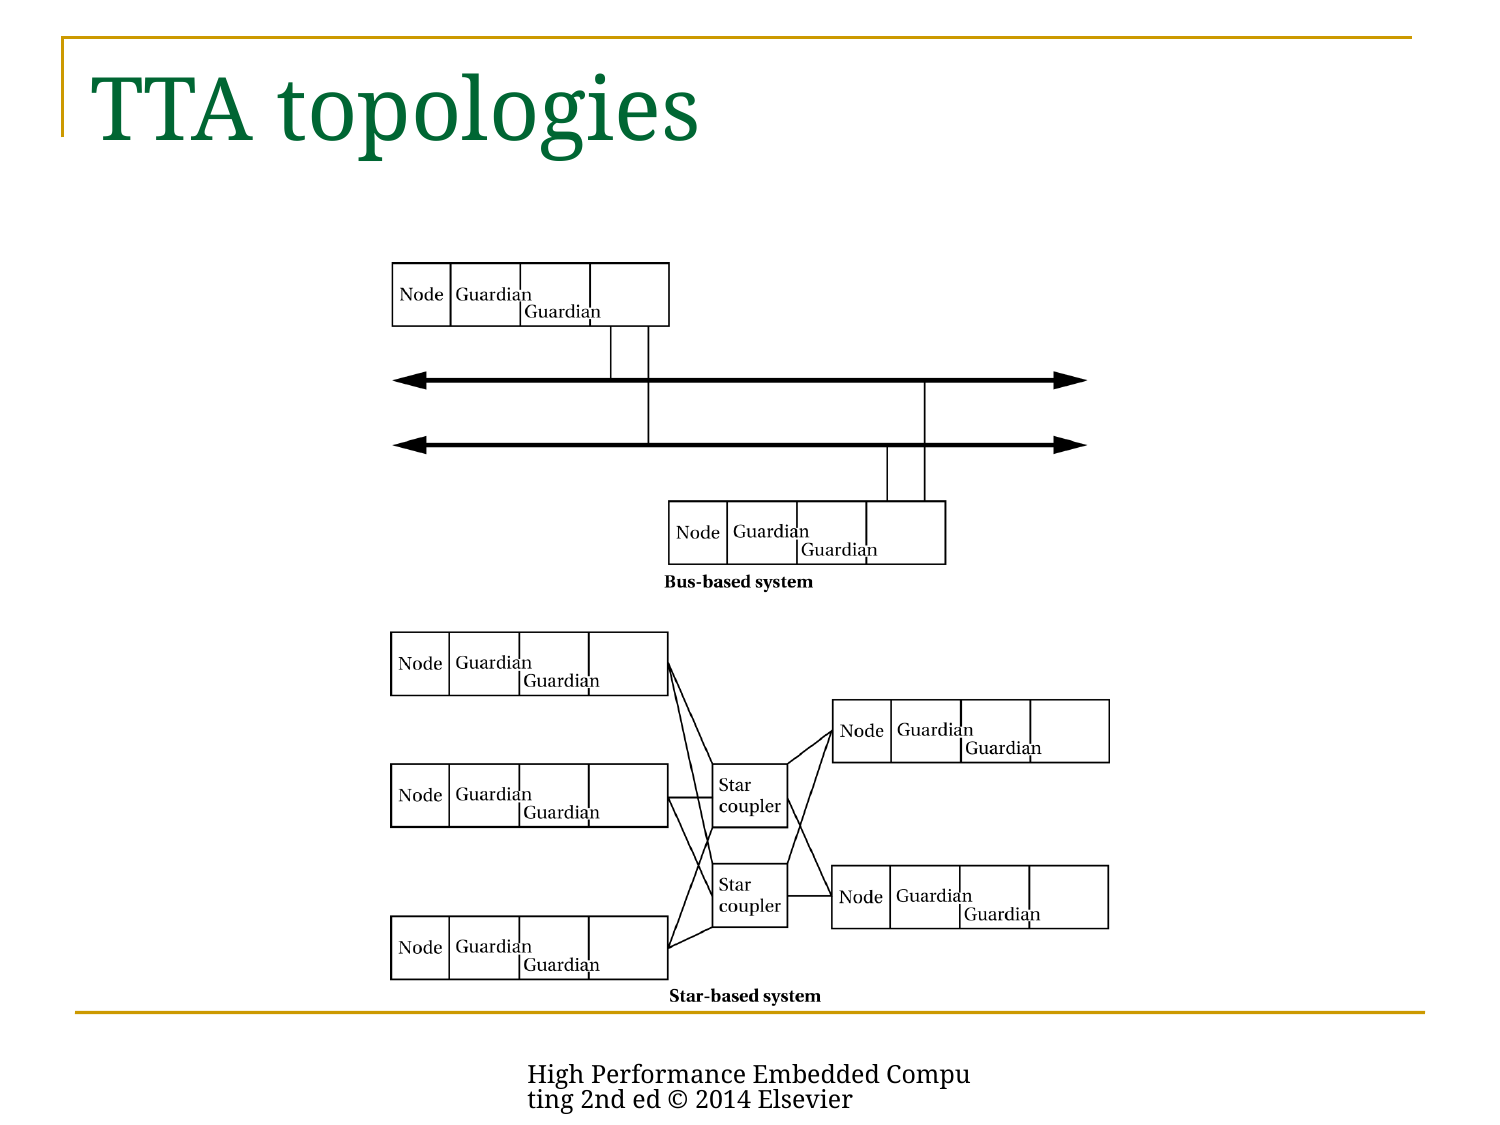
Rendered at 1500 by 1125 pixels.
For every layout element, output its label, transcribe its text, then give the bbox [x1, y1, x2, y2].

footer High Performance Embedded Computing 2nd ed © 2014 Elsevier [512, 1025, 988, 1100]
title TTA topologies [75, 45, 1425, 233]
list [389, 262, 1111, 1006]
